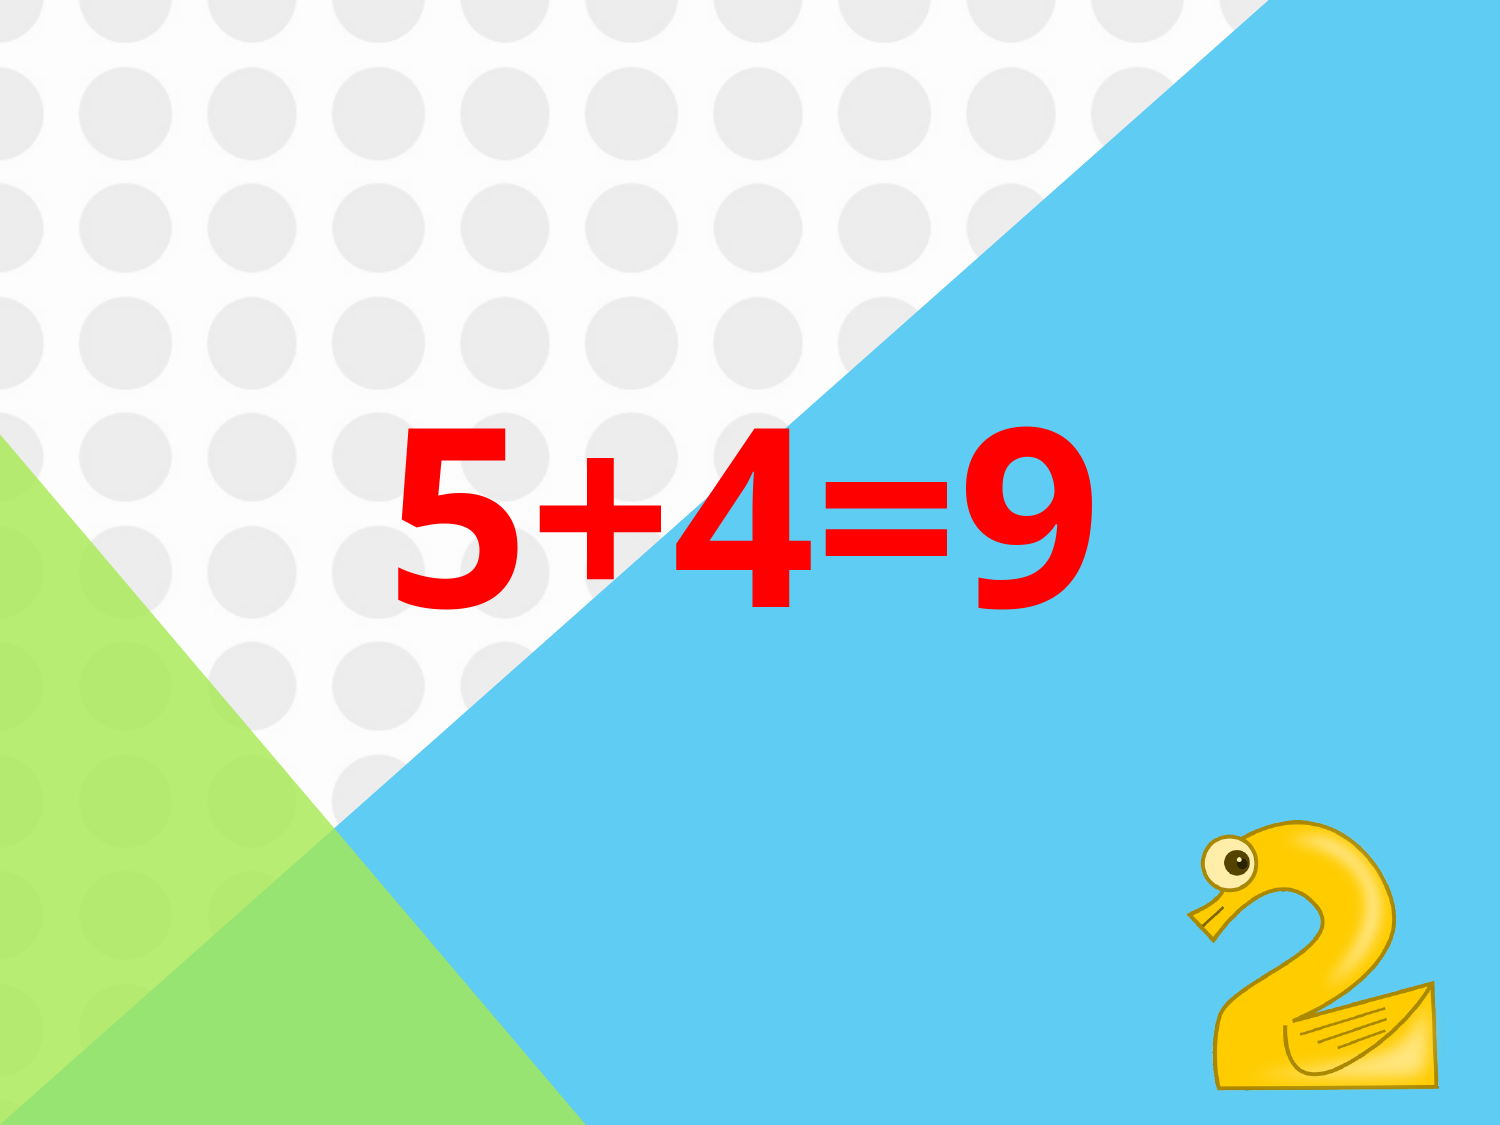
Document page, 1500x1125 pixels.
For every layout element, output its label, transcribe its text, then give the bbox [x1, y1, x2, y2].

text_box 5+4=9 [371, 349, 1117, 665]
picture [1186, 820, 1445, 1096]
